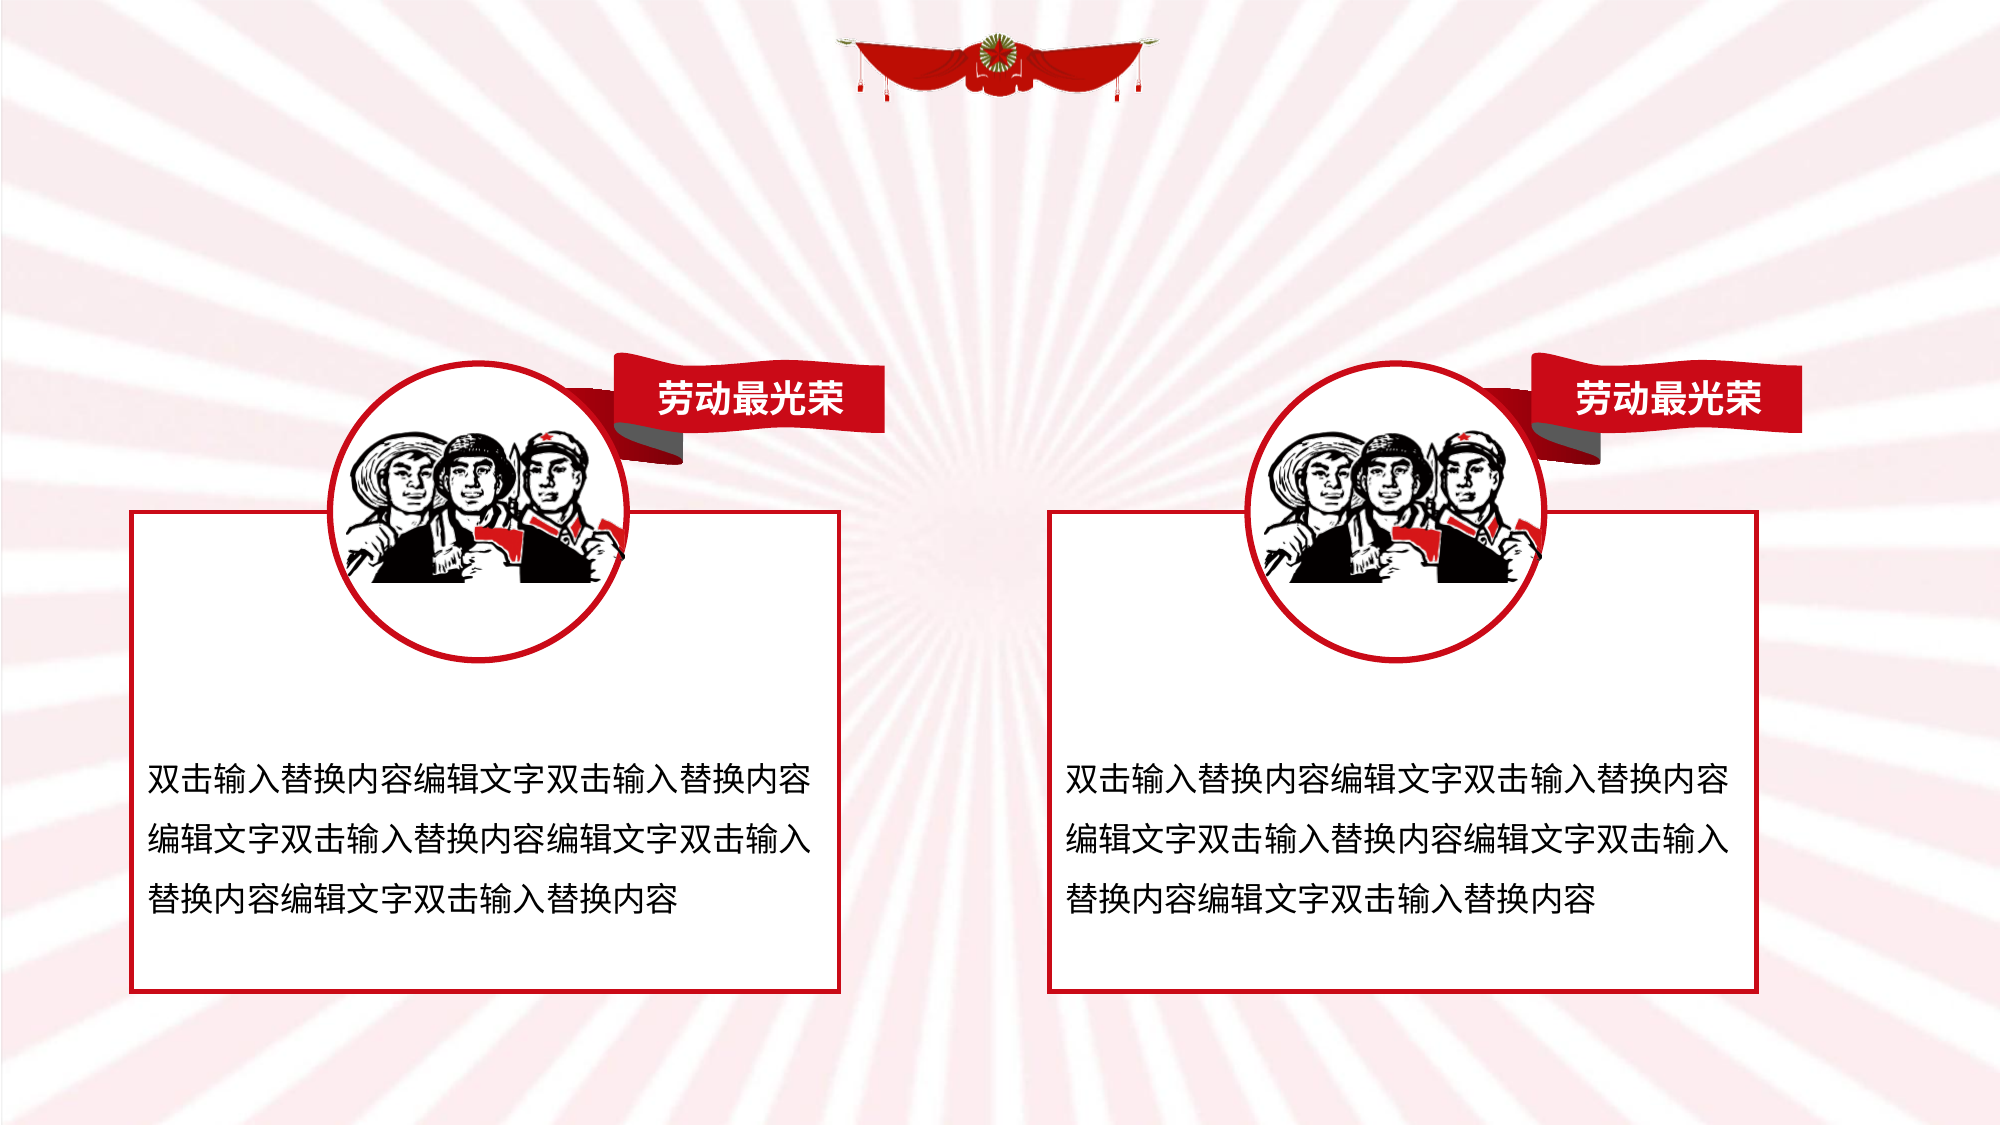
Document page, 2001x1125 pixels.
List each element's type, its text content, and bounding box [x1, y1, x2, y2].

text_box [1247, 363, 1545, 661]
text_box 双击输入替换内容编辑文字双击输入替换内容编辑文字双击输入替换内容编辑文字双击输入替换内容编辑文字双击输入替换内容 [1050, 730, 1757, 926]
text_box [551, 352, 885, 465]
text_box [131, 511, 840, 993]
text_box 双击输入替换内容编辑文字双击输入替换内容编辑文字双击输入替换内容编辑文字双击输入替换内容编辑文字双击输入替换内容 [132, 730, 840, 926]
picture [3, 1, 2000, 1125]
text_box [329, 363, 627, 661]
text_box [1048, 511, 1758, 993]
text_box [1468, 352, 1803, 465]
